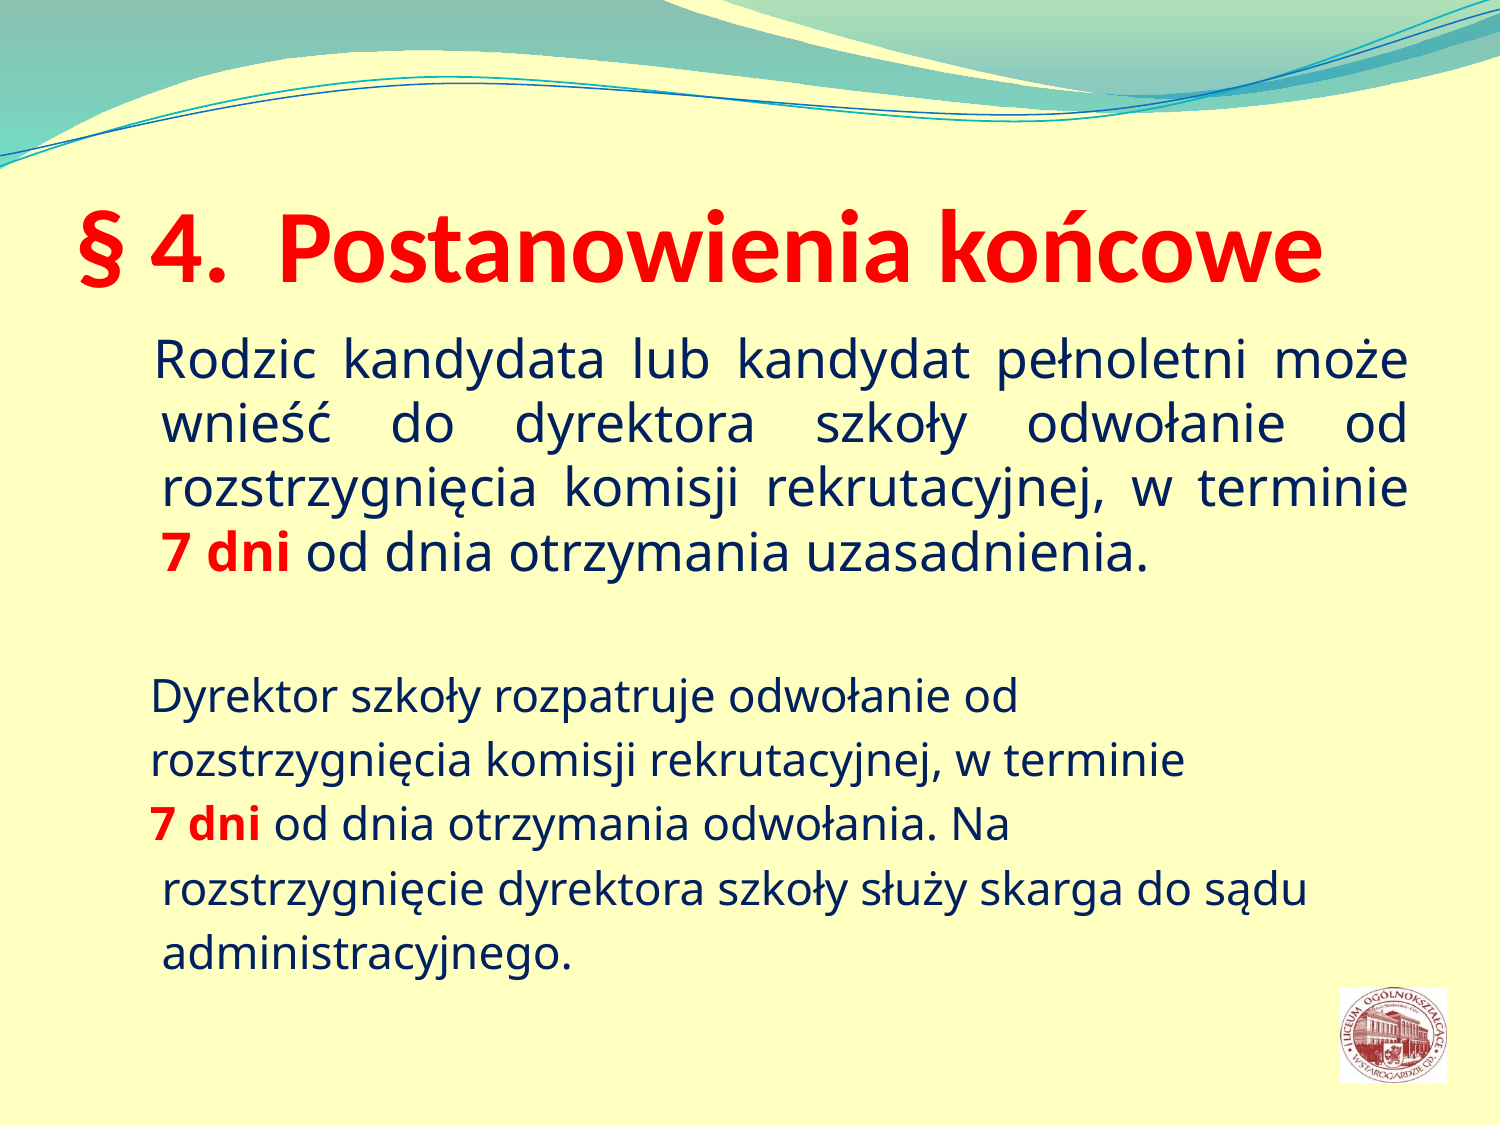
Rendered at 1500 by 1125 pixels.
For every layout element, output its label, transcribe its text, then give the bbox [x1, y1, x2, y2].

list Rodzic kandydata lub kandydat pełnoletni może wnieść do dyrektora szkoły odwołanie od rozstrzygnięcia komisji rekrutacyjnej, w terminie 7 dni od dnia otrzymania uzasadnienia. Dyrektor szkoły rozpatruje odwołanie od rozstrzygnięcia komisji rekrutacyjnej, w terminie 7 dni od dnia otrzymania odwołania. Na rozstrzygnięcie dyrektora szkoły służy skarga do sądu administracyjnego. [75, 317, 1425, 1038]
title § 4. Postanowienia końcowe [75, 115, 1425, 303]
picture [1340, 987, 1448, 1083]
